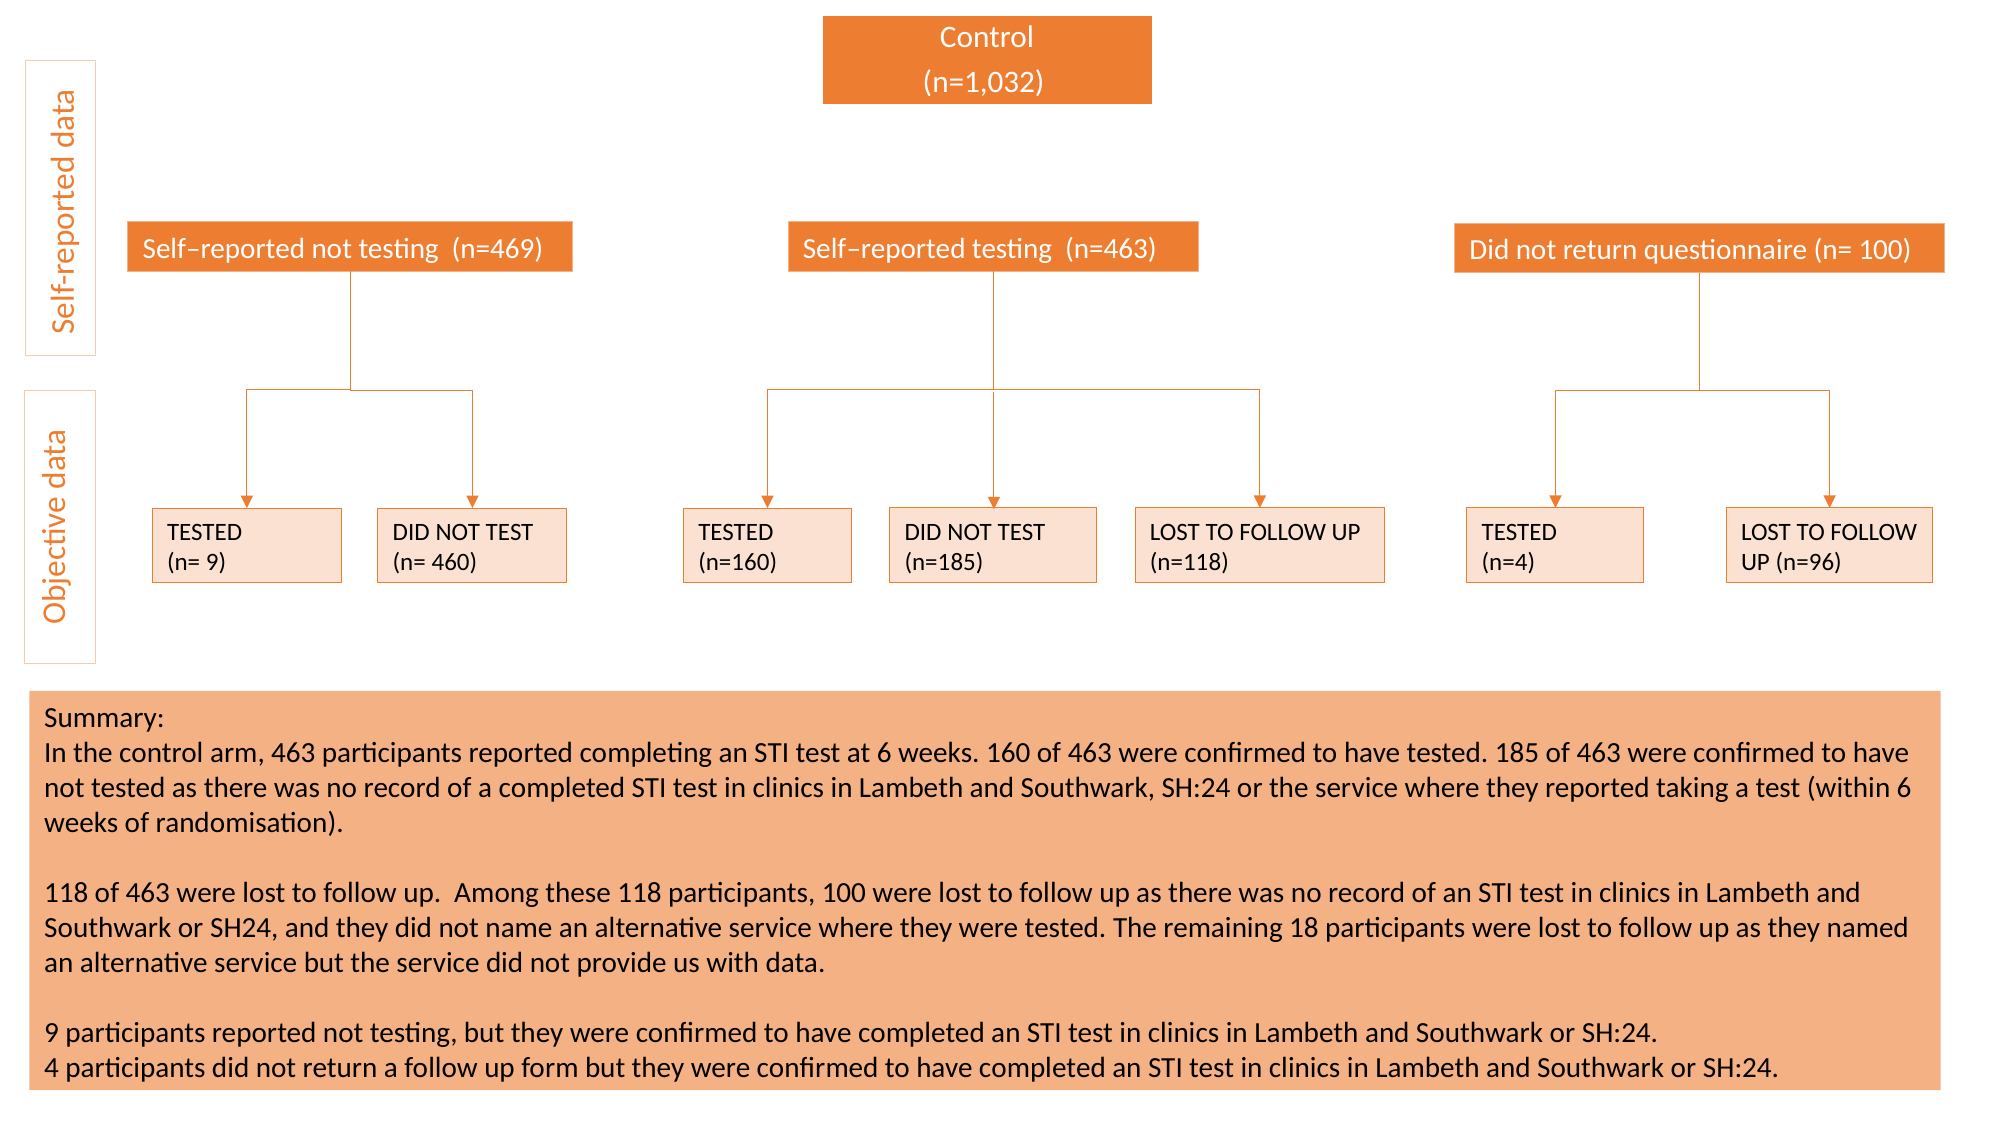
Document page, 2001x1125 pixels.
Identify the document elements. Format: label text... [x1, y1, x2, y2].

text_box LOST TO FOLLOW UP (n=96) [1726, 507, 1933, 583]
text_box Self–reported testing (n=463) [788, 221, 1199, 272]
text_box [1639, 317, 1876, 463]
text_box LOST TO FOLLOW UP (n=118) [1135, 507, 1385, 583]
text_box DID NOT TEST (n=185) [889, 507, 1097, 583]
text_box DID NOT TEST (n= 460) [377, 508, 567, 583]
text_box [817, 15, 1153, 106]
text_box Objective data [24, 390, 96, 664]
text_box TESTED (n=4) [1466, 507, 1644, 583]
text_box Self-reported data [25, 60, 96, 356]
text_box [180, 338, 293, 442]
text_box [293, 329, 530, 452]
text_box Did not return questionnaire (n= 100) [1454, 223, 1945, 273]
text_box TESTED (n= 9) [152, 508, 342, 583]
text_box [1008, 256, 1245, 524]
text_box Self–reported not testing (n=469) [127, 221, 573, 272]
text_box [762, 277, 999, 504]
text_box Summary: In the control arm, 463 participants reported completing an STI test at 6 weeks. 160 of 463 were confirmed to have tested. 185 of 463 were confirmed to have not tested as there was no record of a completed STI test in clinics in Lambeth and Southwark, SH:24 or the service where they reported taking a test (within 6 weeks of randomisation). 118 of 463 were lost to follow up. Among these 118 participants, 100 were lost to follow up as there was no record of an STI test in clinics in Lambeth and Southwark or SH24, and they did not name an alternative service where they were tested. The remaining 18 participants were lost to follow up as they named an alternative service but the service did not provide us with data. 9 participants reported not testing, but they were confirmed to have completed an STI test in clinics in Lambeth and Southwark or SH:24. 4 participants did not return a follow up form but they were confirmed to have completed an STI test in clinics in Lambeth and Southwark or SH:24. [29, 690, 1941, 1091]
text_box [1502, 325, 1639, 455]
text_box TESTED (n=160) [683, 508, 852, 583]
